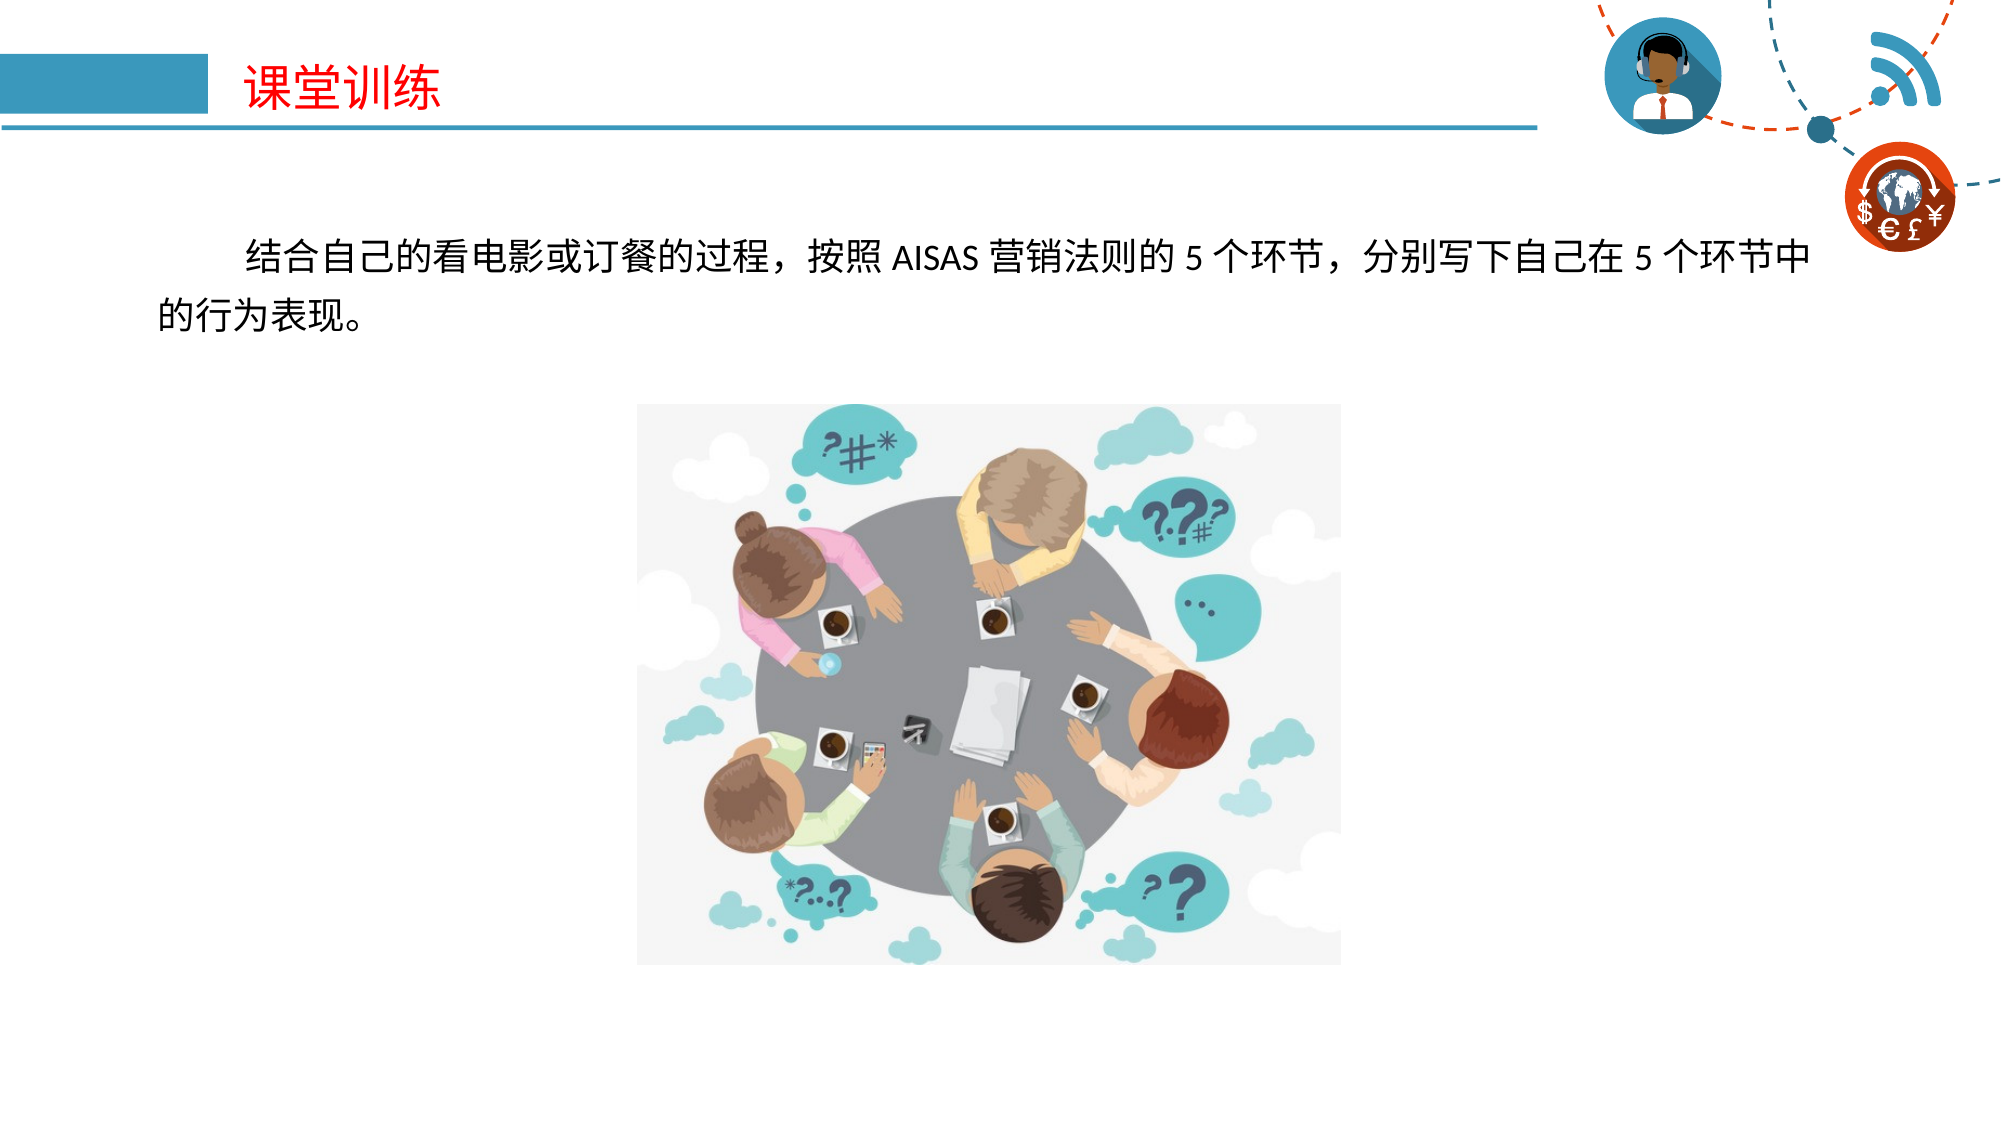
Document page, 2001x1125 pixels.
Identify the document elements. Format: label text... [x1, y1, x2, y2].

picture [637, 404, 1341, 965]
list 结合自己的看电影或订餐的过程，按照AISAS营销法则的5个环节，分别写下自己在5个环节中的行为表现。 [137, 164, 1841, 1014]
title 课堂训练 [222, 55, 1863, 127]
